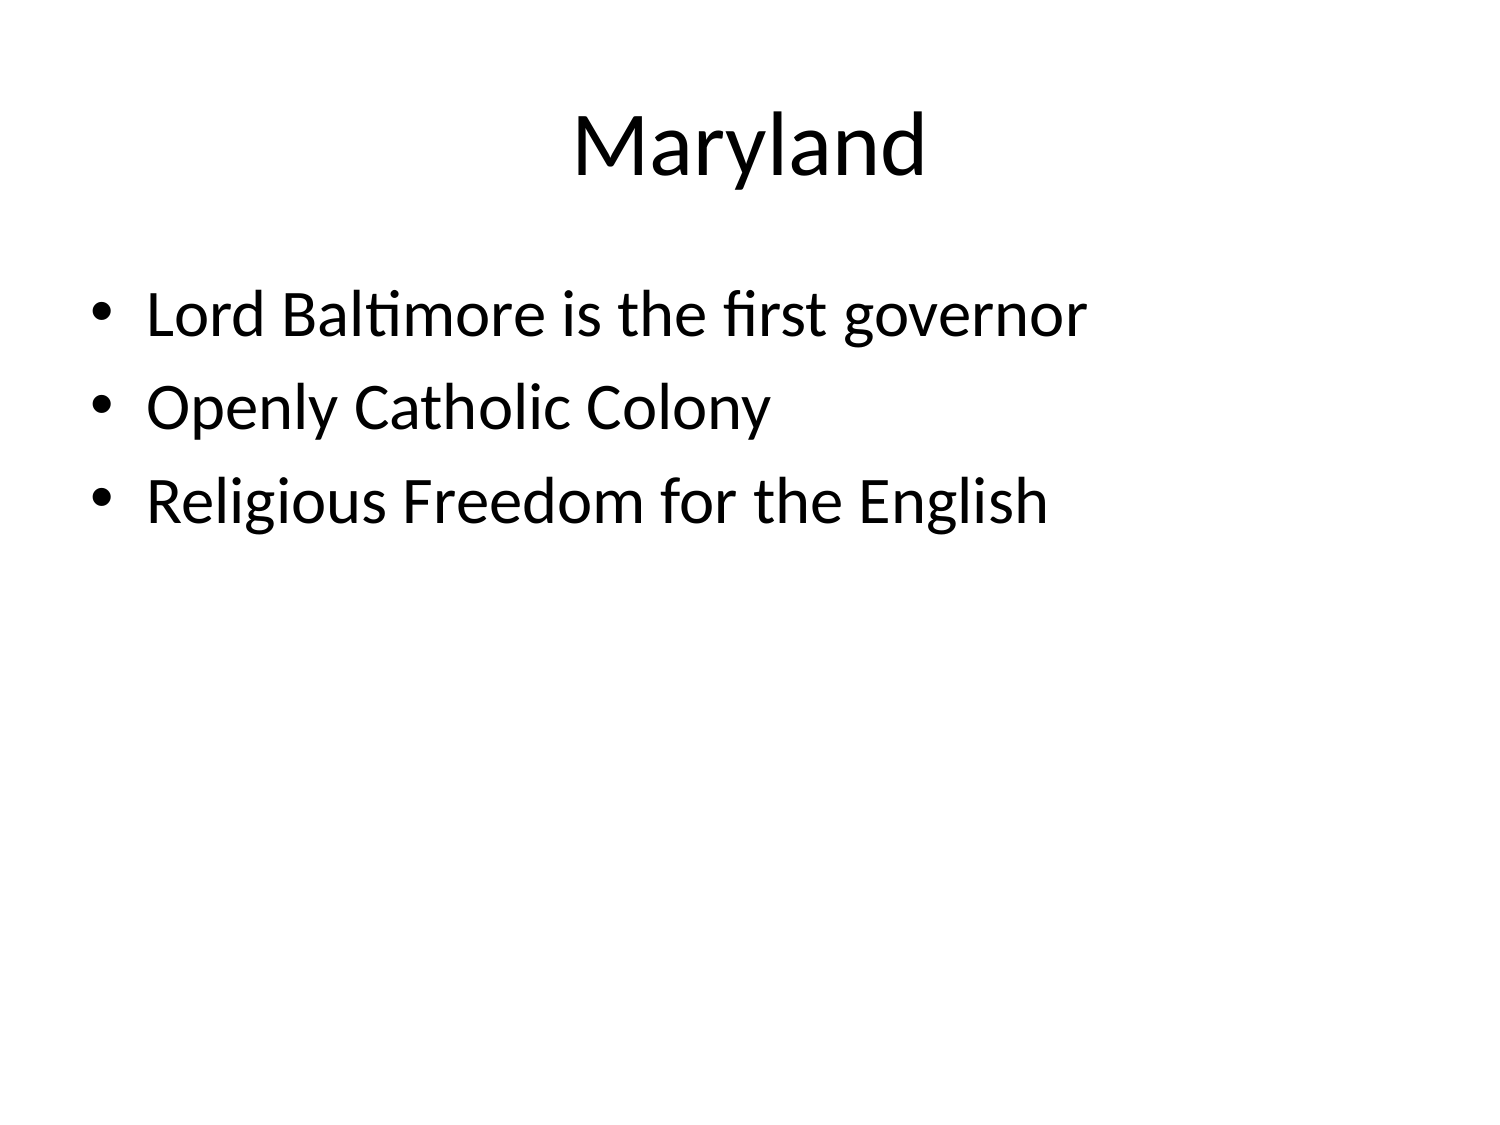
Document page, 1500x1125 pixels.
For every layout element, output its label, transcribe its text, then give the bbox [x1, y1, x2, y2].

title Maryland [75, 45, 1425, 233]
list Lord Baltimore is the first governor Openly Catholic Colony Religious Freedom for the English [75, 262, 1425, 1005]
